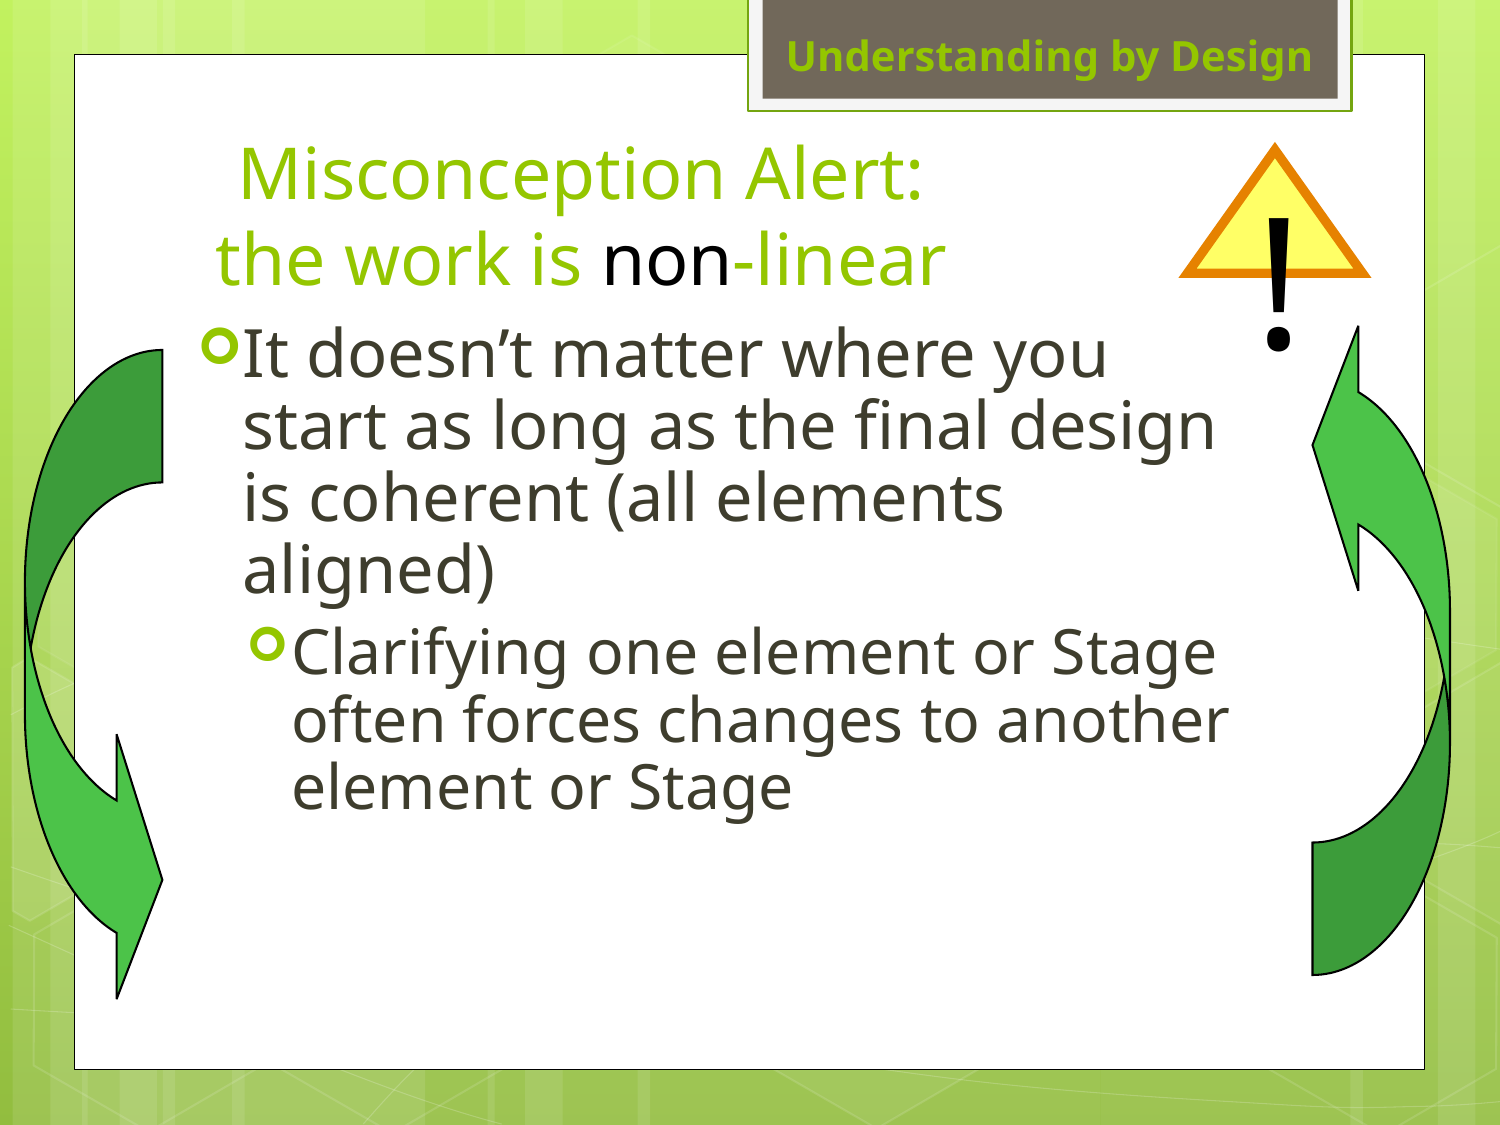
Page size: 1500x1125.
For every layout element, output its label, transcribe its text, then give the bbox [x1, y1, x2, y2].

list It doesn’t matter where you start as long as the final design is coherent (all elements aligned) Clarifying one element or Stage often forces changes to another element or Stage [171, 312, 1283, 957]
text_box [1187, 149, 1363, 341]
text_box [24, 349, 163, 1000]
title Misconception Alert: the work is non-linear [93, 119, 1069, 308]
text_box [1312, 350, 1450, 976]
